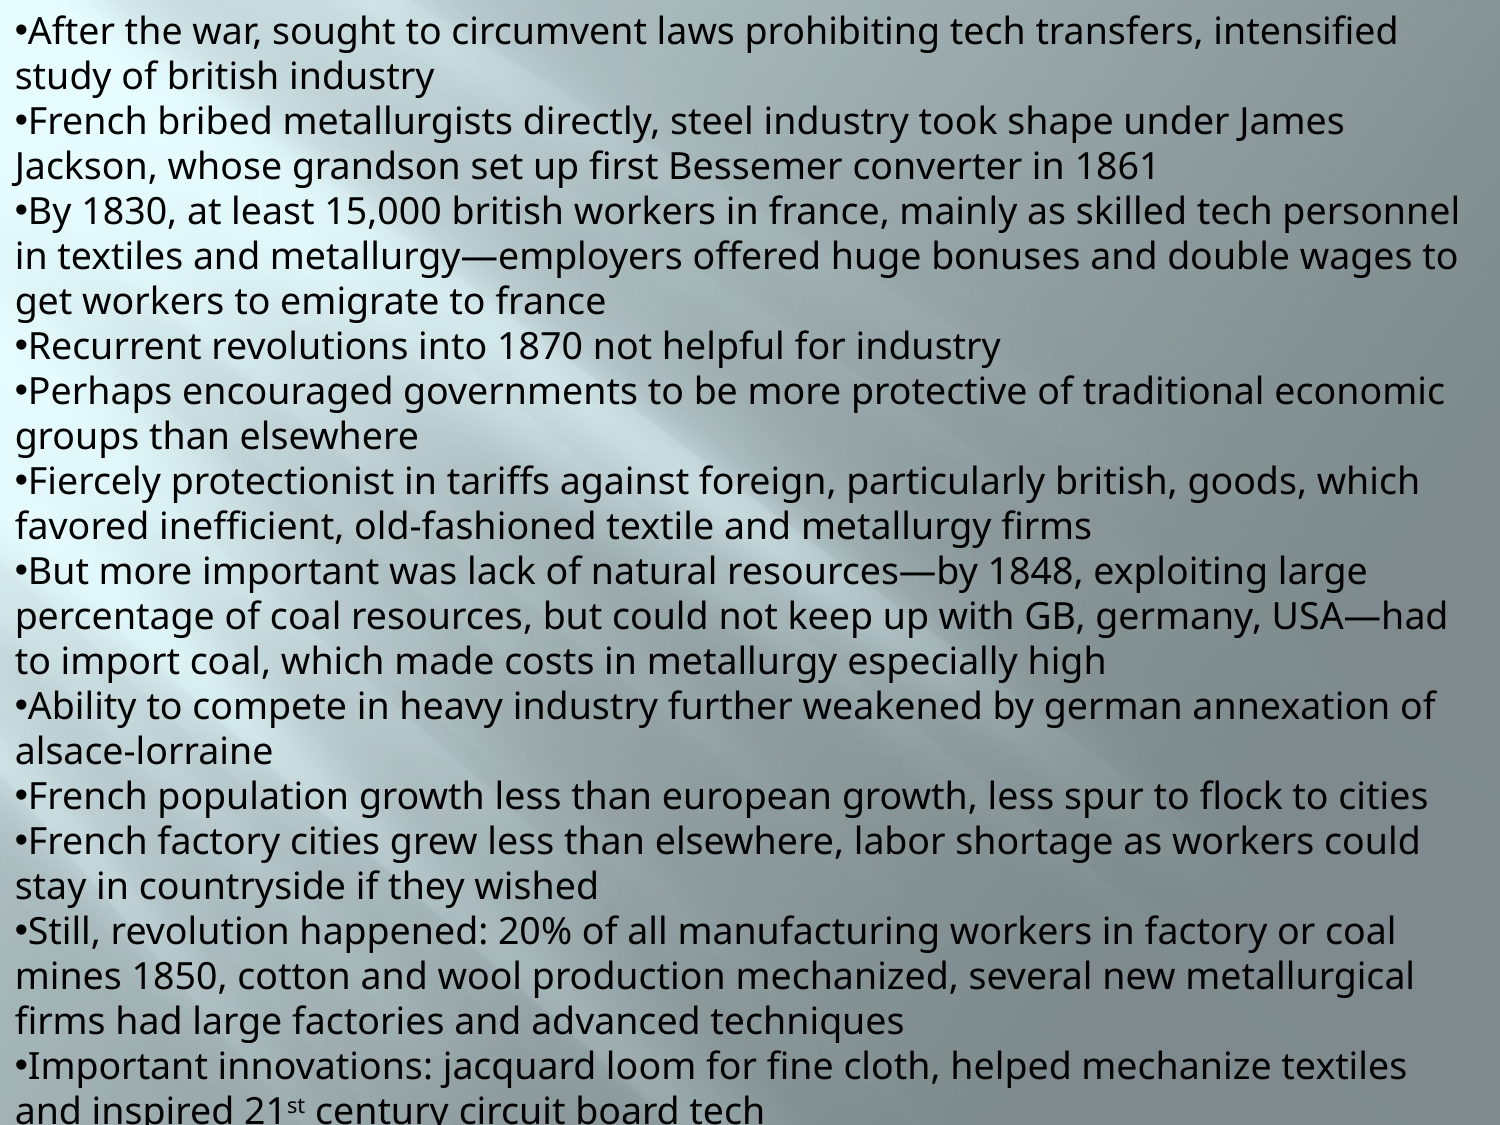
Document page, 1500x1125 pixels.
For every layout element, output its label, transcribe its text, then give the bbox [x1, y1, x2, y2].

text_box After the war, sought to circumvent laws prohibiting tech transfers, intensified study of british industry French bribed metallurgists directly, steel industry took shape under James Jackson, whose grandson set up first Bessemer converter in 1861 By 1830, at least 15,000 british workers in france, mainly as skilled tech personnel in textiles and metallurgy—employers offered huge bonuses and double wages to get workers to emigrate to france Recurrent revolutions into 1870 not helpful for industry Perhaps encouraged governments to be more protective of traditional economic groups than elsewhere Fiercely protectionist in tariffs against foreign, particularly british, goods, which favored inefficient, old-fashioned textile and metallurgy firms But more important was lack of natural resources—by 1848, exploiting large percentage of coal resources, but could not keep up with GB, germany, USA—had to import coal, which made costs in metallurgy especially high Ability to compete in heavy industry further weakened by german annexation of alsace-lorraine French population growth less than european growth, less spur to flock to cities French factory cities grew less than elsewhere, labor shortage as workers could stay in countryside if they wished Still, revolution happened: 20% of all manufacturing workers in factory or coal mines 1850, cotton and wool production mechanized, several new metallurgical firms had large factories and advanced techniques Important innovations: jacquard loom for fine cloth, helped mechanize textiles and inspired 21st century circuit board tech [0, 0, 1500, 1125]
